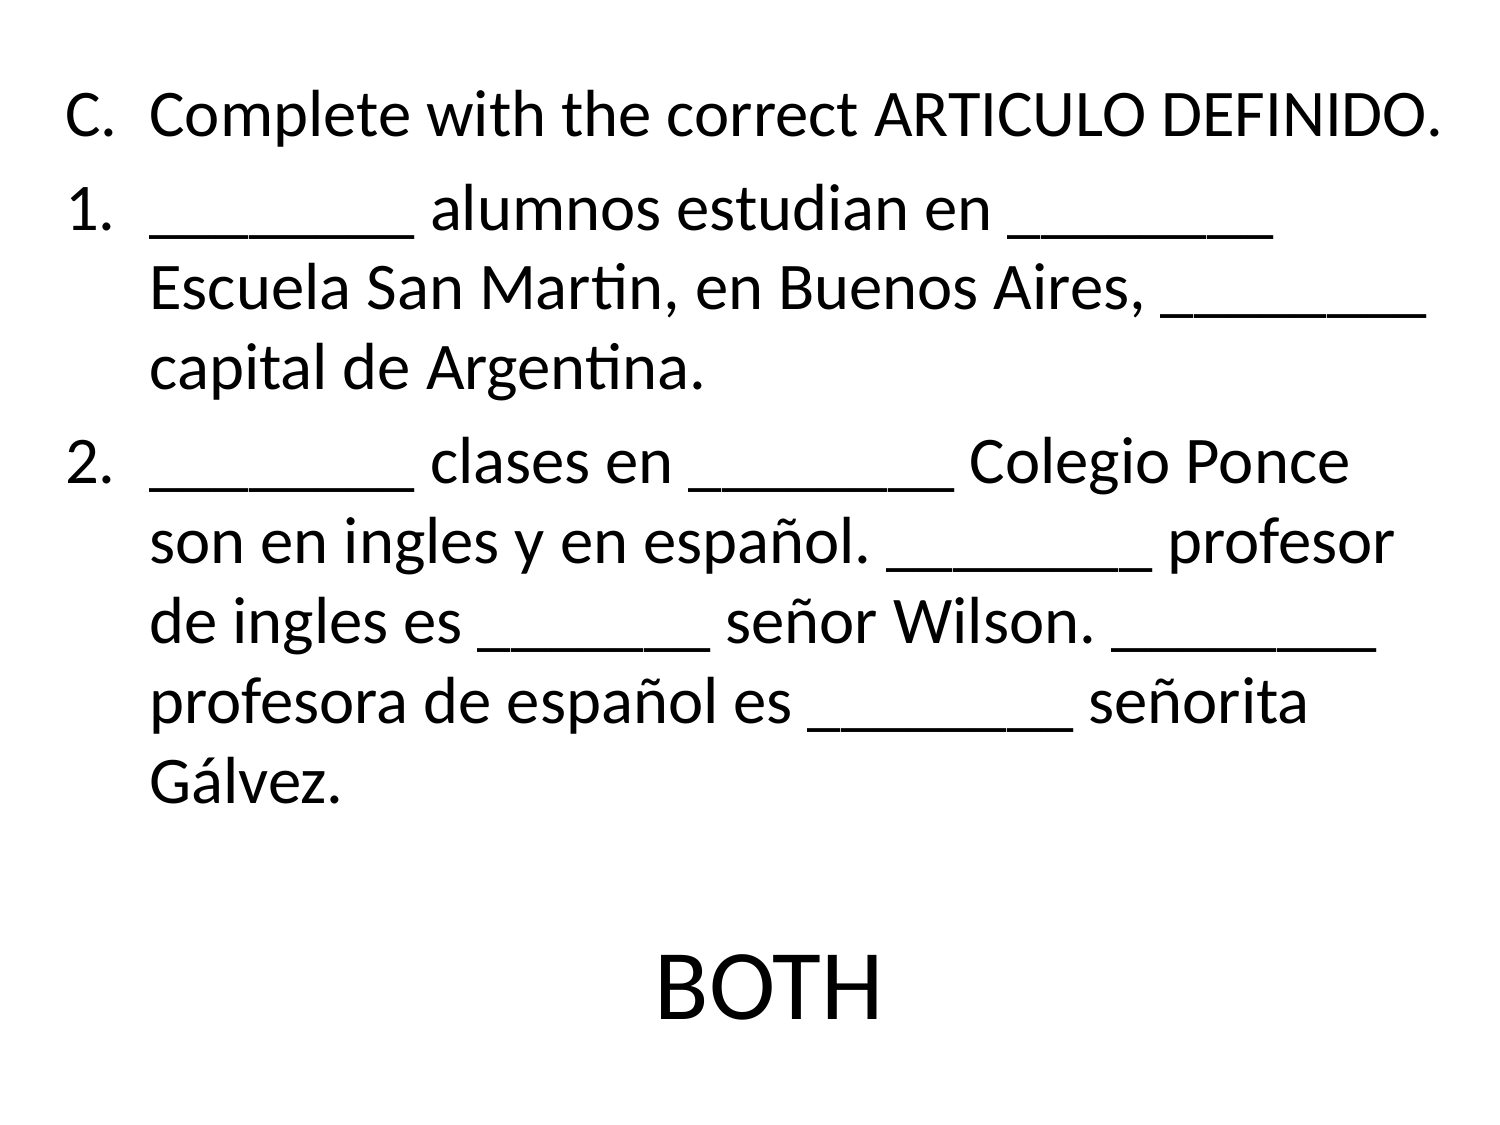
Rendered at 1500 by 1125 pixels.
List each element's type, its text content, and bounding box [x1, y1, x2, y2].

list Complete with the correct ARTICULO DEFINIDO. ________ alumnos estudian en ________ Escuela San Martin, en Buenos Aires, ________ capital de Argentina. ________ clases en ________ Colegio Ponce son en ingles y en español. ________ profesor de ingles es _______ señor Wilson. ________ profesora de español es ________ señorita Gálvez. [50, 62, 1463, 968]
text_box BOTH [639, 912, 899, 1048]
